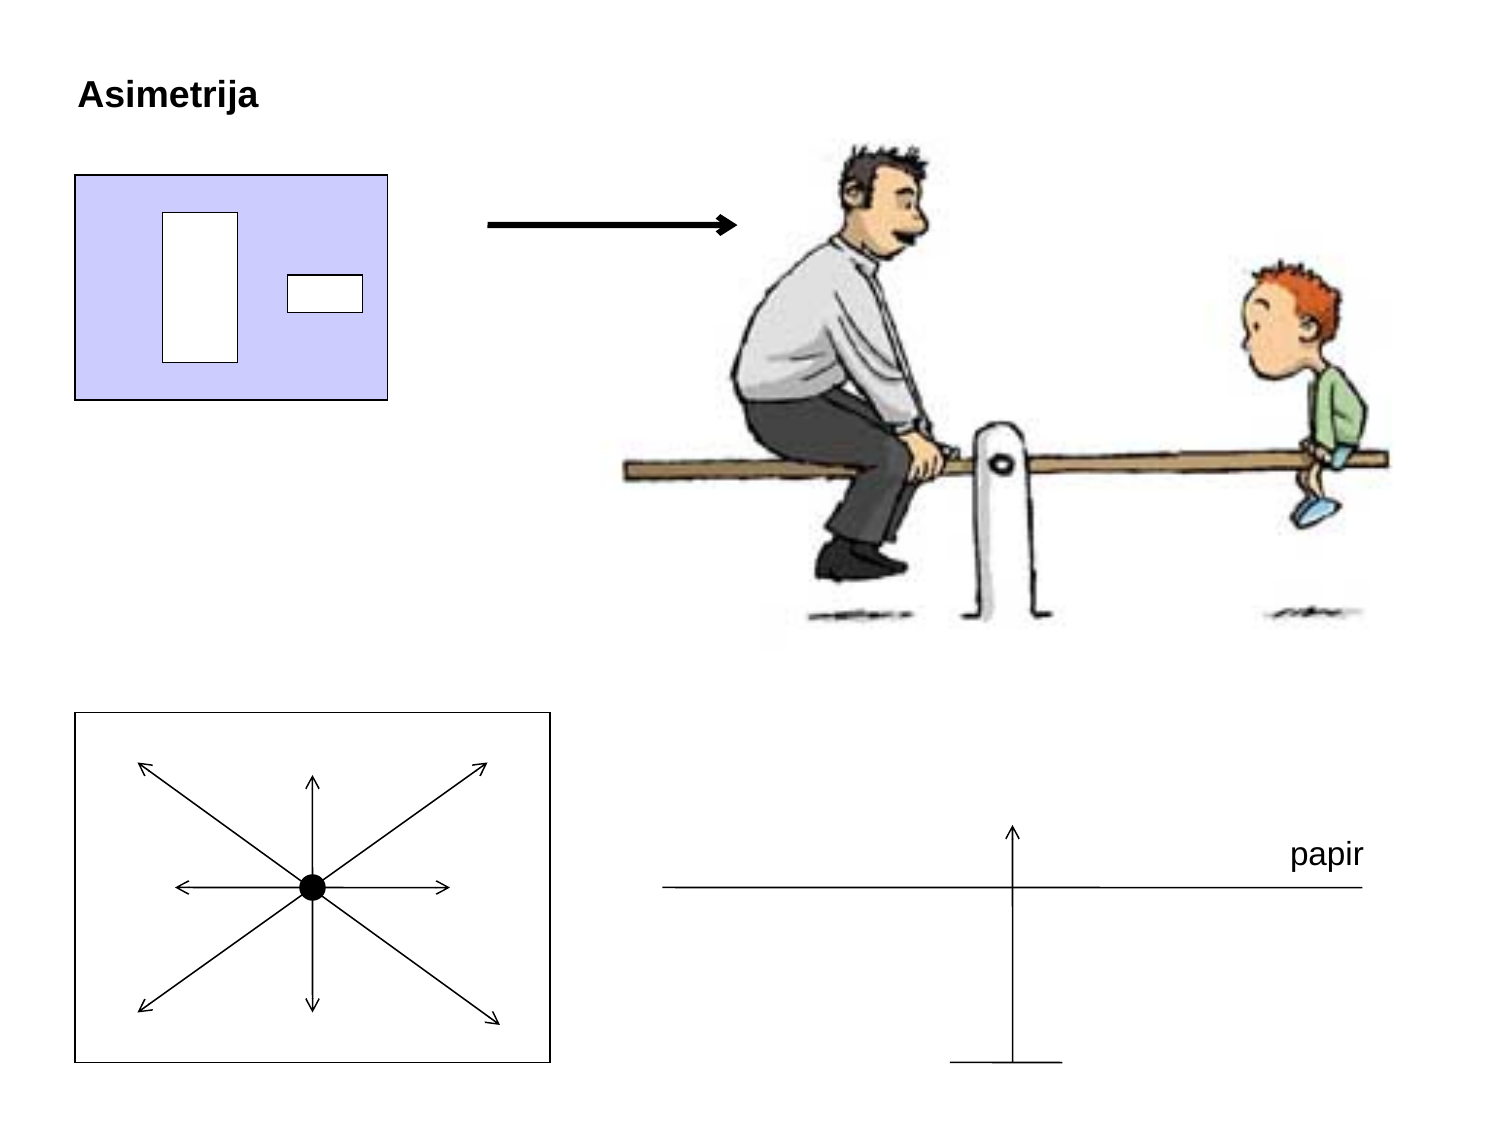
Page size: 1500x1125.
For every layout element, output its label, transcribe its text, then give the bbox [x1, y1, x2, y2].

text_box [137, 762, 301, 882]
text_box [313, 875, 325, 887]
picture [599, 116, 1426, 651]
text_box Asimetrija [62, 62, 274, 123]
text_box [174, 880, 451, 895]
text_box [305, 888, 320, 1013]
text_box [137, 895, 302, 1013]
text_box [74, 174, 388, 400]
text_box [300, 888, 312, 900]
text_box papir [1275, 824, 1379, 880]
text_box [305, 774, 320, 887]
text_box [162, 212, 238, 363]
text_box [287, 275, 363, 313]
text_box [323, 762, 488, 880]
text_box [1005, 825, 1020, 887]
text_box [313, 888, 325, 900]
text_box [300, 875, 312, 887]
text_box [75, 712, 550, 1063]
